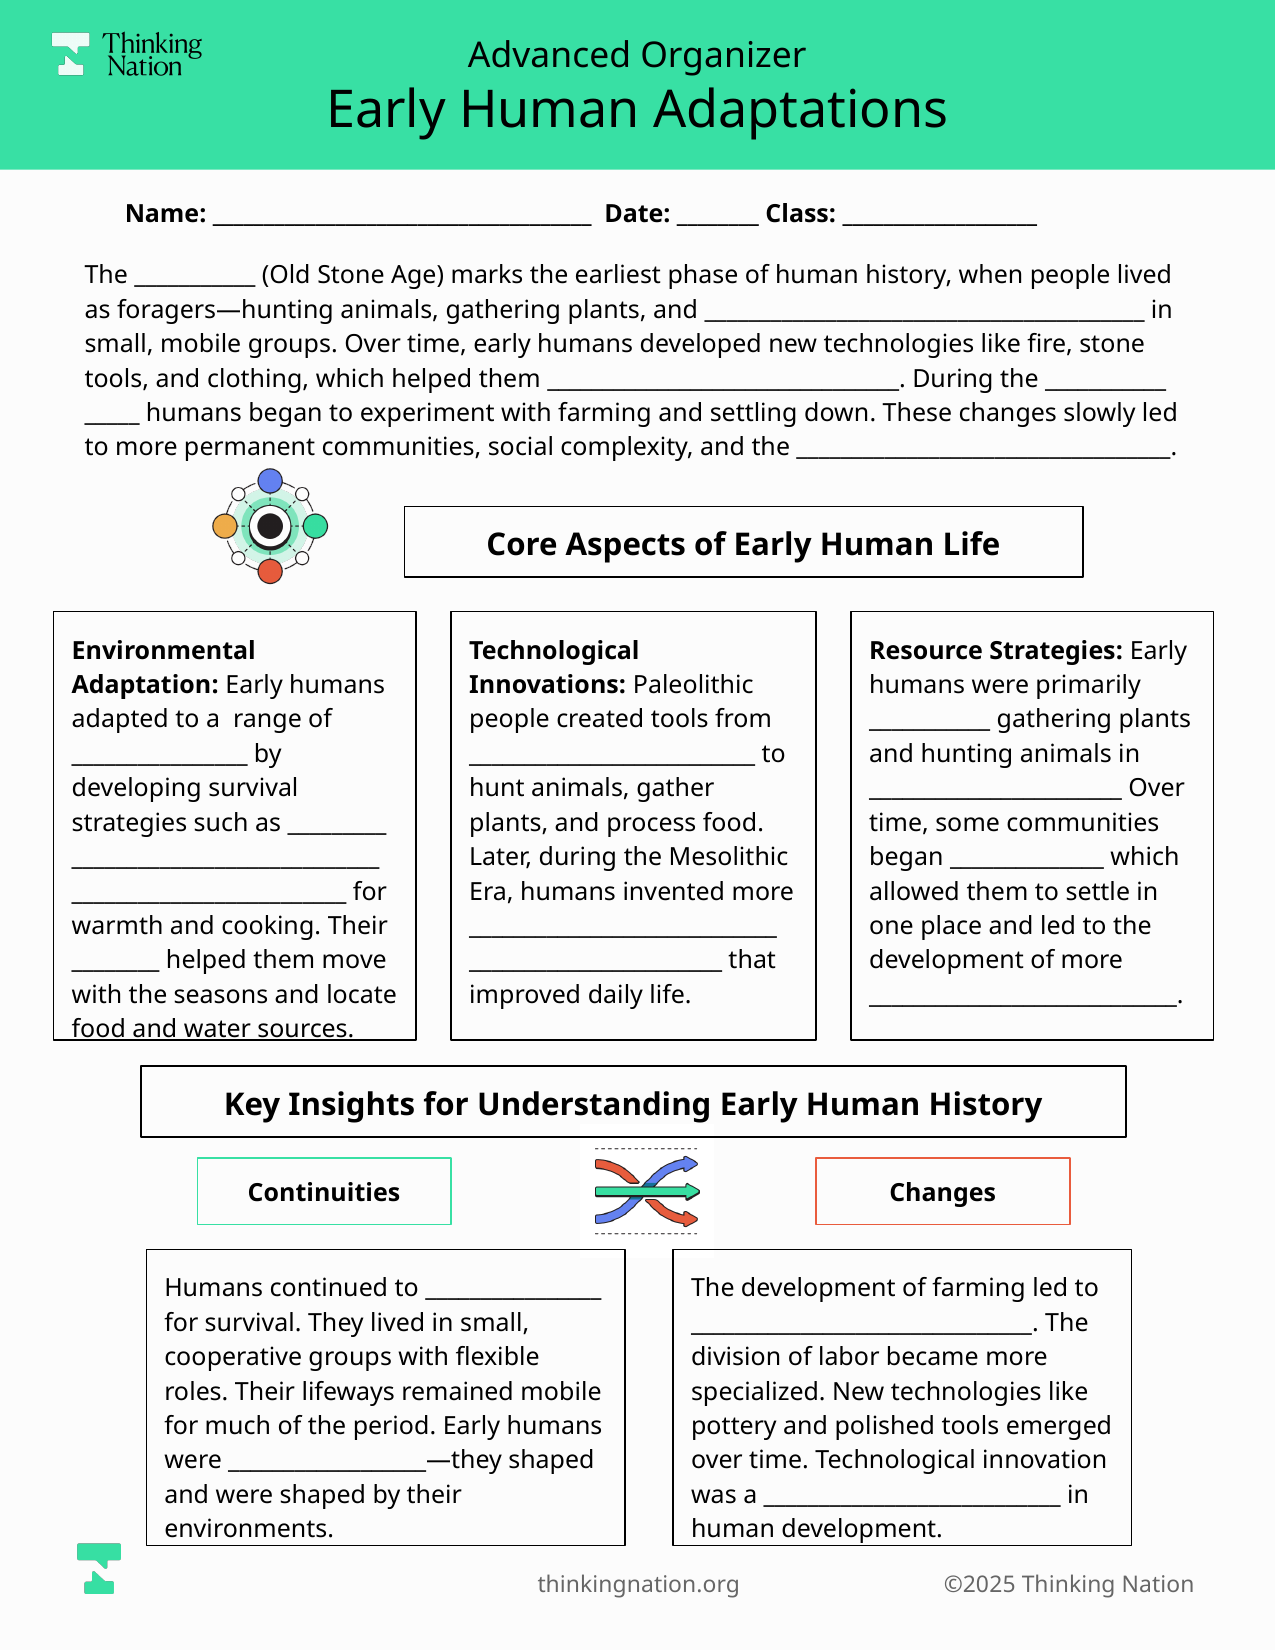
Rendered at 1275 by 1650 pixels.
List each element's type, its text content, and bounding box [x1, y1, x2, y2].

text_box Advanced Organizer Early Human Adaptations [0, 0, 1275, 170]
text_box Continuities [197, 1157, 452, 1225]
text_box Resource Strategies: Early humans were primarily ___________ gathering plants and hunting animals in _______________________ Over time, some communities began ______________ which allowed them to settle in one place and led to the development of more ____________________________. [851, 611, 1214, 1040]
text_box Name: _____________________________________ Date: ________ Class: ___________________ [109, 182, 1165, 249]
text_box The ___________ (Old Stone Age) marks the earliest phase of human history, when people lived as foragers—hunting animals, gathering plants, and ________________________________________ in small, mobile groups. Over time, early humans developed new technologies like fire, stone tools, and clothing, which helped them ________________________________. During the ___________ _____ humans began to experiment with farming and settling down. These changes slowly led to more permanent communities, social complexity, and the __________________________________. [66, 236, 1211, 442]
text_box The development of farming led to _______________________________. The division of labor became more specialized. New technologies like pottery and polished tools emerged over time. Technological innovation was a ___________________________ in human development. [672, 1249, 1132, 1546]
picture [194, 450, 346, 602]
text_box Core Aspects of Early Human Life [404, 506, 1084, 578]
text_box Technological Innovations: Paleolithic people created tools from __________________________ to hunt animals, gather plants, and process food. Later, during the Mesolithic Era, humans invented more ____________________________ _______________________ that improved daily life. [451, 611, 816, 1040]
text_box Environmental Adaptation: Early humans adapted to a range of ________________ by developing survival strategies such as _________ ____________________________ _________________________ for warmth and cooking. Their ________ helped them move with the seasons and locate food and water sources. [53, 611, 417, 1040]
picture [580, 1124, 715, 1259]
text_box Changes [816, 1157, 1070, 1225]
picture [35, 17, 207, 90]
picture [63, 1533, 134, 1604]
text_box Key Insights for Understanding Early Human History [141, 1066, 1127, 1137]
text_box ©2025 Thinking Nation [909, 1553, 1211, 1605]
text_box Humans continued to ________________ for survival. They lived in small, cooperative groups with flexible roles. Their lifeways remained mobile for much of the period. Early humans were __________________—they shaped and were shaped by their environments. [146, 1249, 626, 1546]
text_box thinkingnation.org [488, 1553, 790, 1605]
